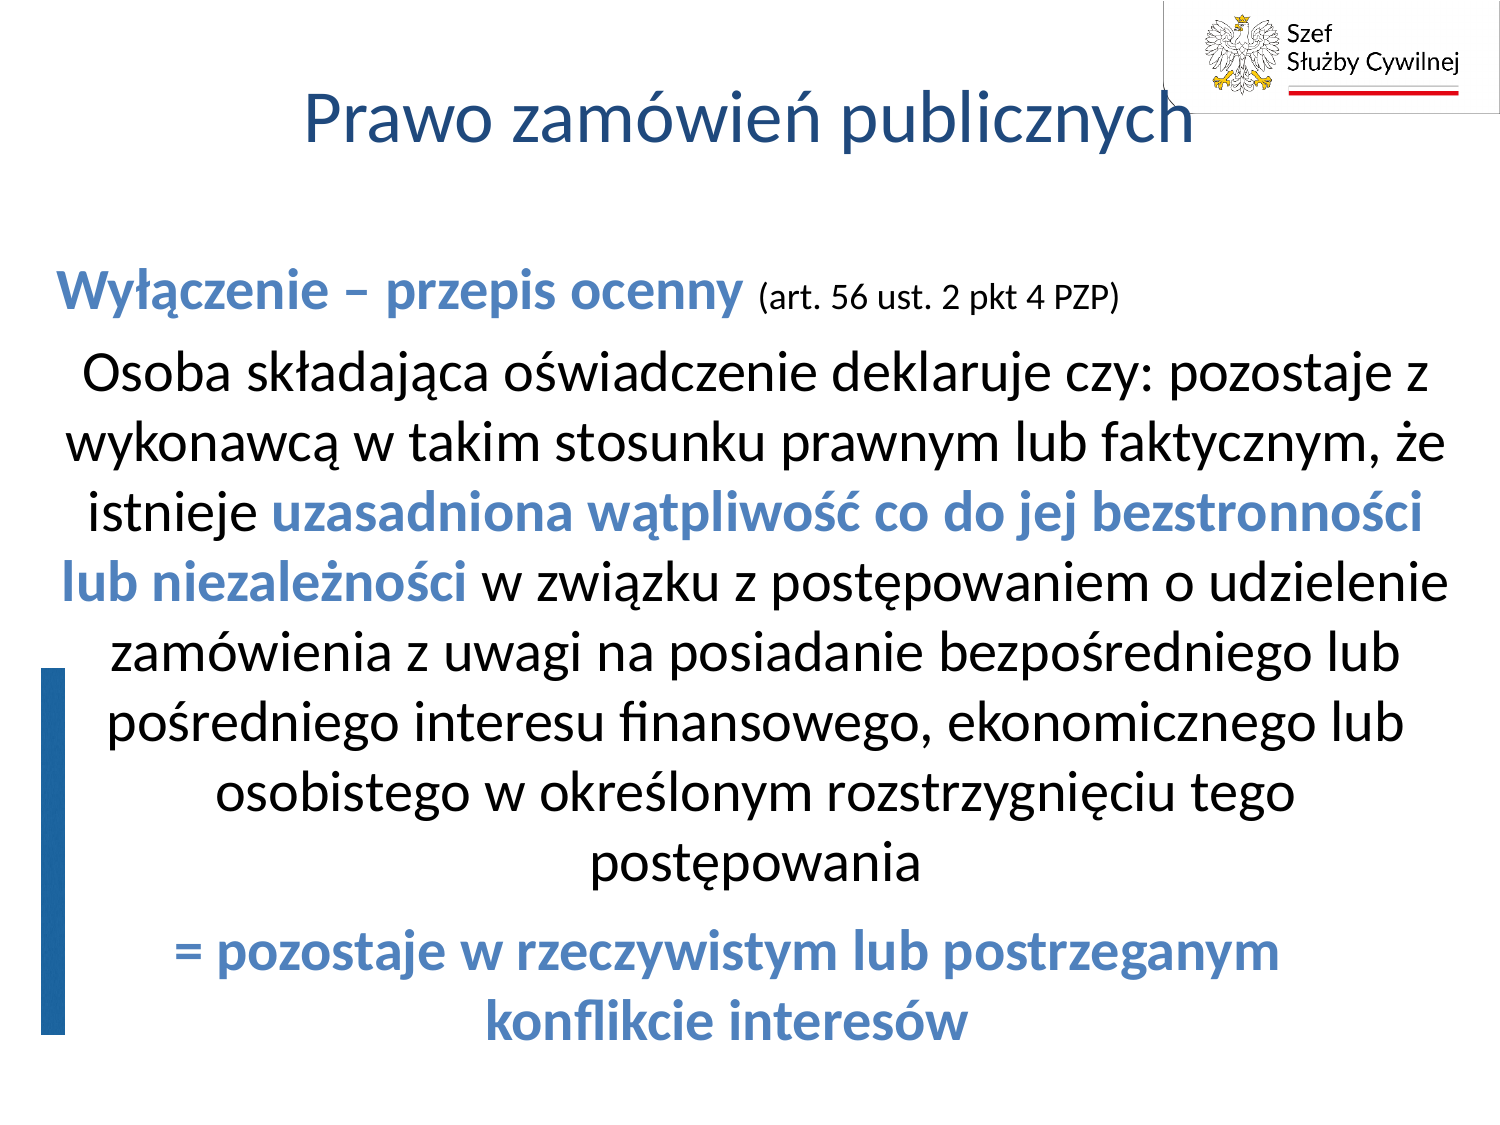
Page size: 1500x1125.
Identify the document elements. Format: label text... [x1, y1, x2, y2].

picture [41, 959, 65, 1035]
text_box Wyłączenie – przepis ocenny (art. 56 ust. 2 pkt 4 PZP) Osoba składająca oświadczenie deklaruje czy: pozostaje z wykonawcą w takim stosunku prawnym lub faktycznym, że istnieje uzasadniona wątpliwość co do jej bezstronności lub niezależności w związku z postępowaniem o udzielenie zamówienia z uwagi na posiadanie bezpośredniego lub pośredniego interesu finansowego, ekonomicznego lub osobistego w określonym rozstrzygnięciu tego postępowania [41, 243, 1471, 959]
title Prawo zamówień publicznych [100, 60, 1400, 185]
text_box = pozostaje w rzeczywistym lub postrzeganym konflikcie interesów [102, 905, 1366, 1060]
picture [1163, 0, 1500, 114]
